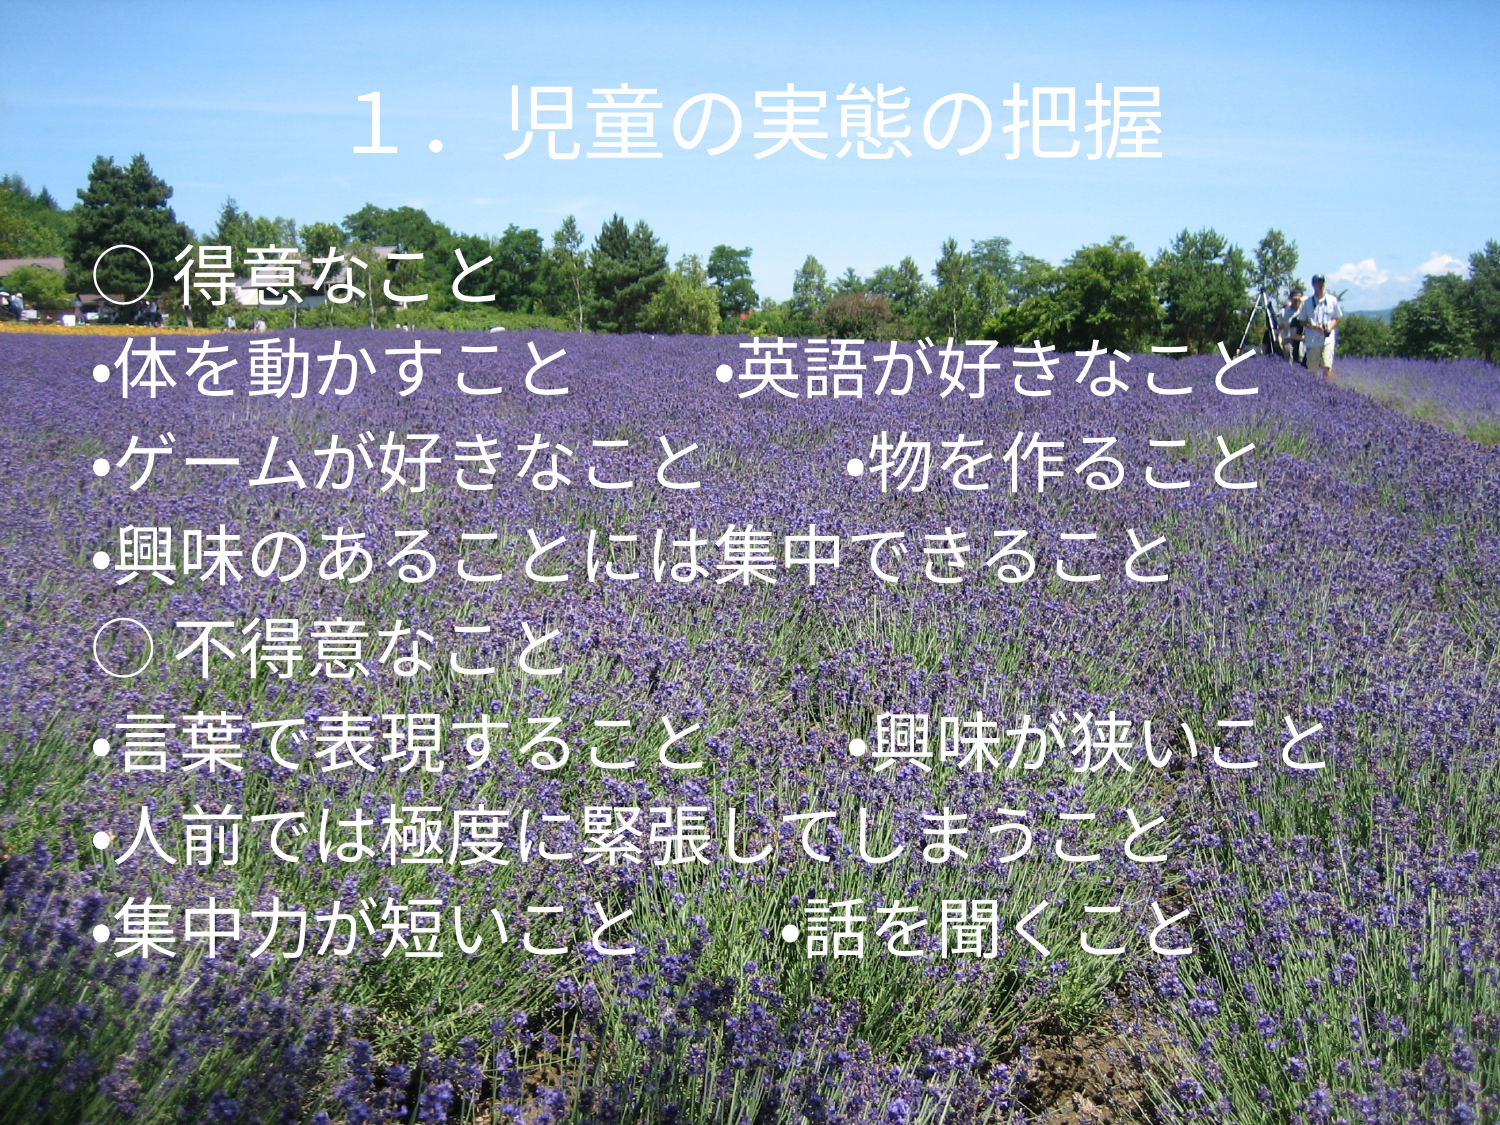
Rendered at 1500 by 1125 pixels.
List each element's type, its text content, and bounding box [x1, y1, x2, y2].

list ○得意なこと ・体を動かすこと ・英語が好きなこと ・ゲームが好きなこと ・物を作ること ・興味のあることには集中できること ○不得意なこと ・言葉で表現すること ・興味が狭いこと ・人前では極度に緊張してしまうこと ・集中力が短いこと ・話を聞くこと [75, 226, 1425, 1035]
picture [0, 0, 1500, 1125]
title １．児童の実態の把握 [75, 45, 1425, 197]
